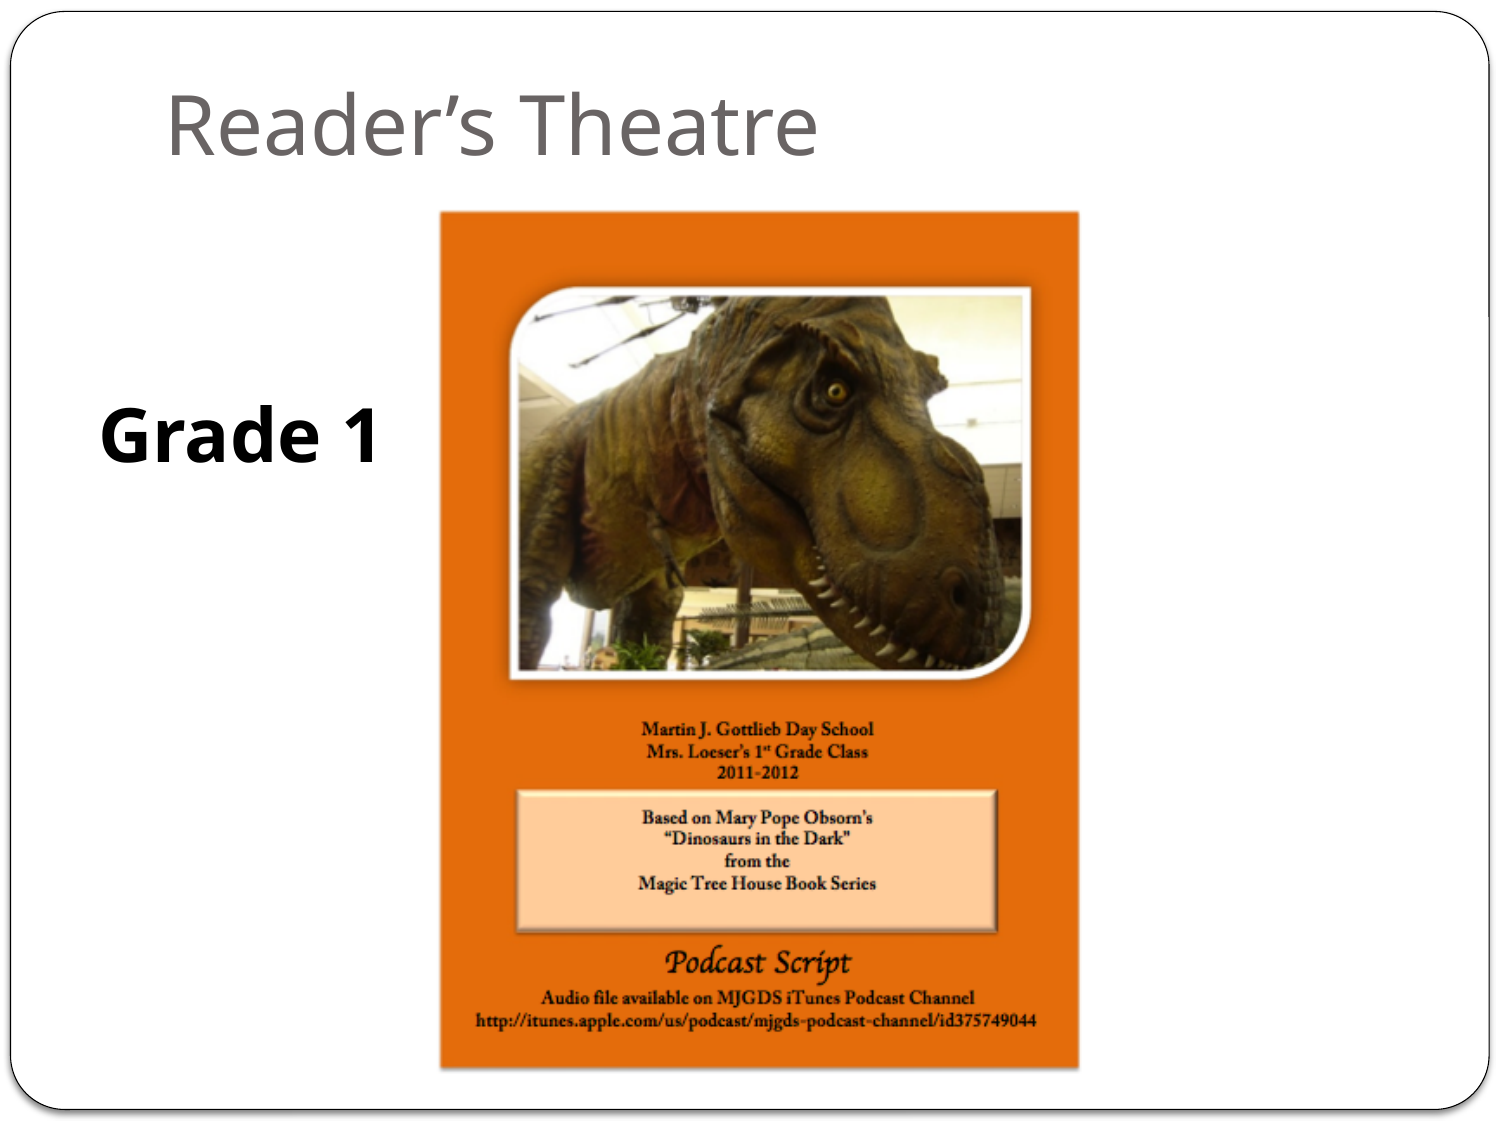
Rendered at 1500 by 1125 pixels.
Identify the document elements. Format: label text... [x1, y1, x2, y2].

title Reader’s Theatre [150, 0, 1425, 188]
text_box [102, 162, 1126, 1091]
